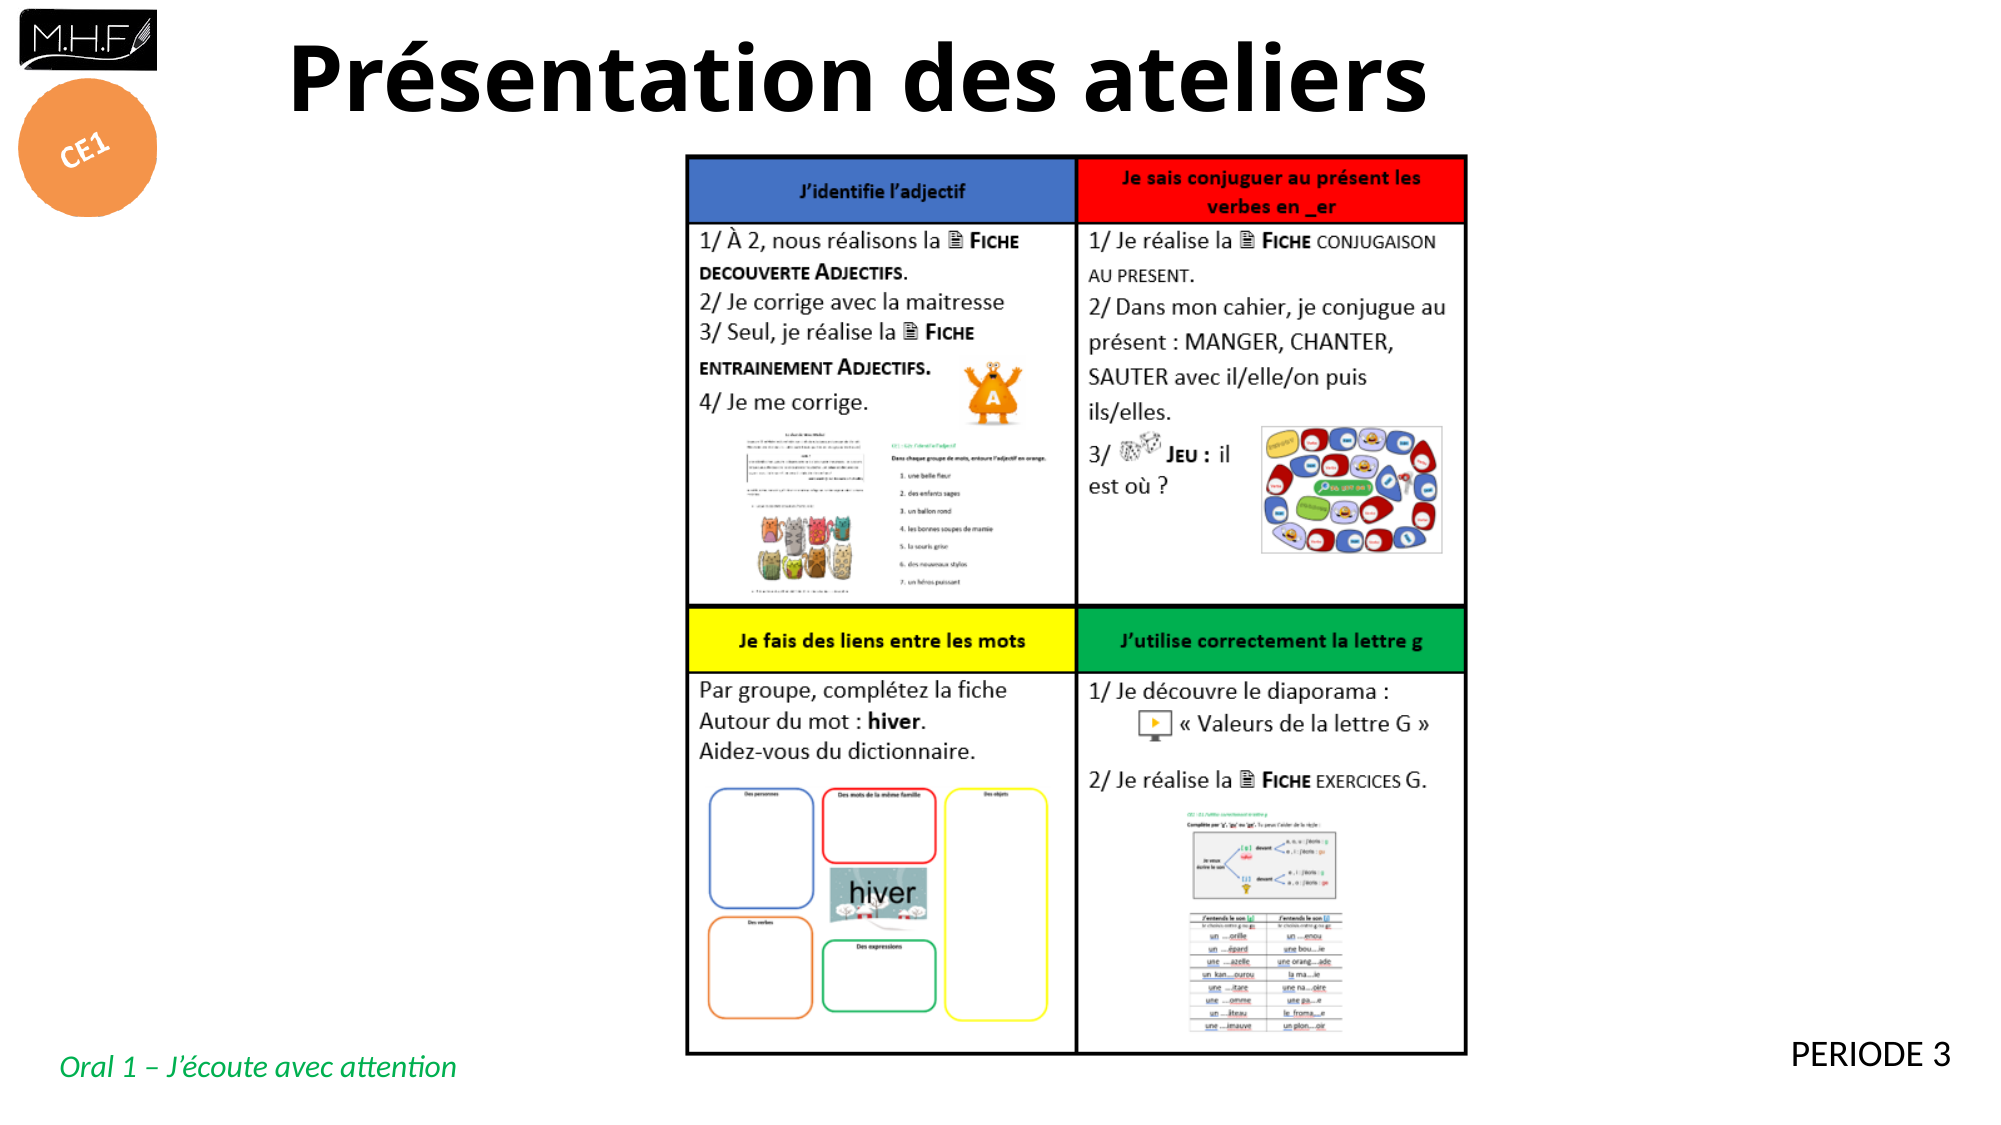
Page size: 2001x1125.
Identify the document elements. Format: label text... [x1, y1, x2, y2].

title Présentation des ateliers [271, 7, 1818, 156]
picture [678, 147, 1474, 1062]
text_box Oral 1 – J’écoute avec attention [44, 1038, 1346, 1092]
picture [16, 7, 157, 74]
text_box PERIODE 3 [1362, 1021, 1967, 1082]
picture [18, 78, 157, 218]
